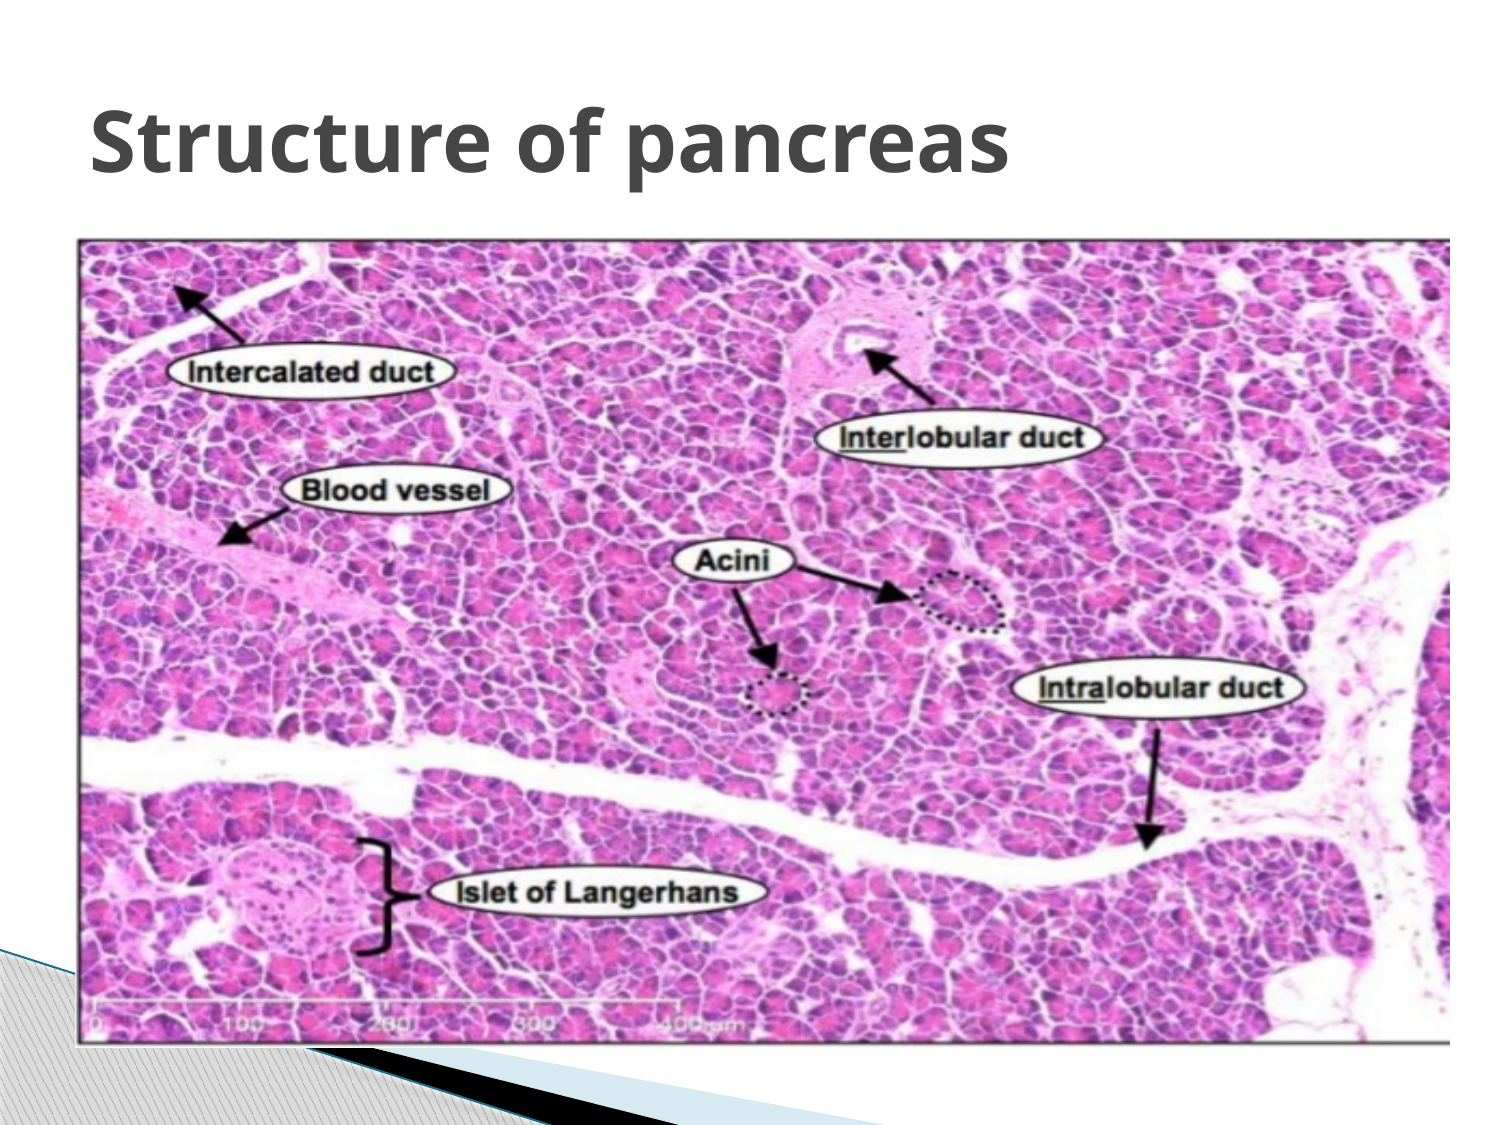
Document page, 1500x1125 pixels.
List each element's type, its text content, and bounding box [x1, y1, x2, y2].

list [74, 237, 1451, 1049]
title Structure of pancreas [75, 45, 1425, 233]
